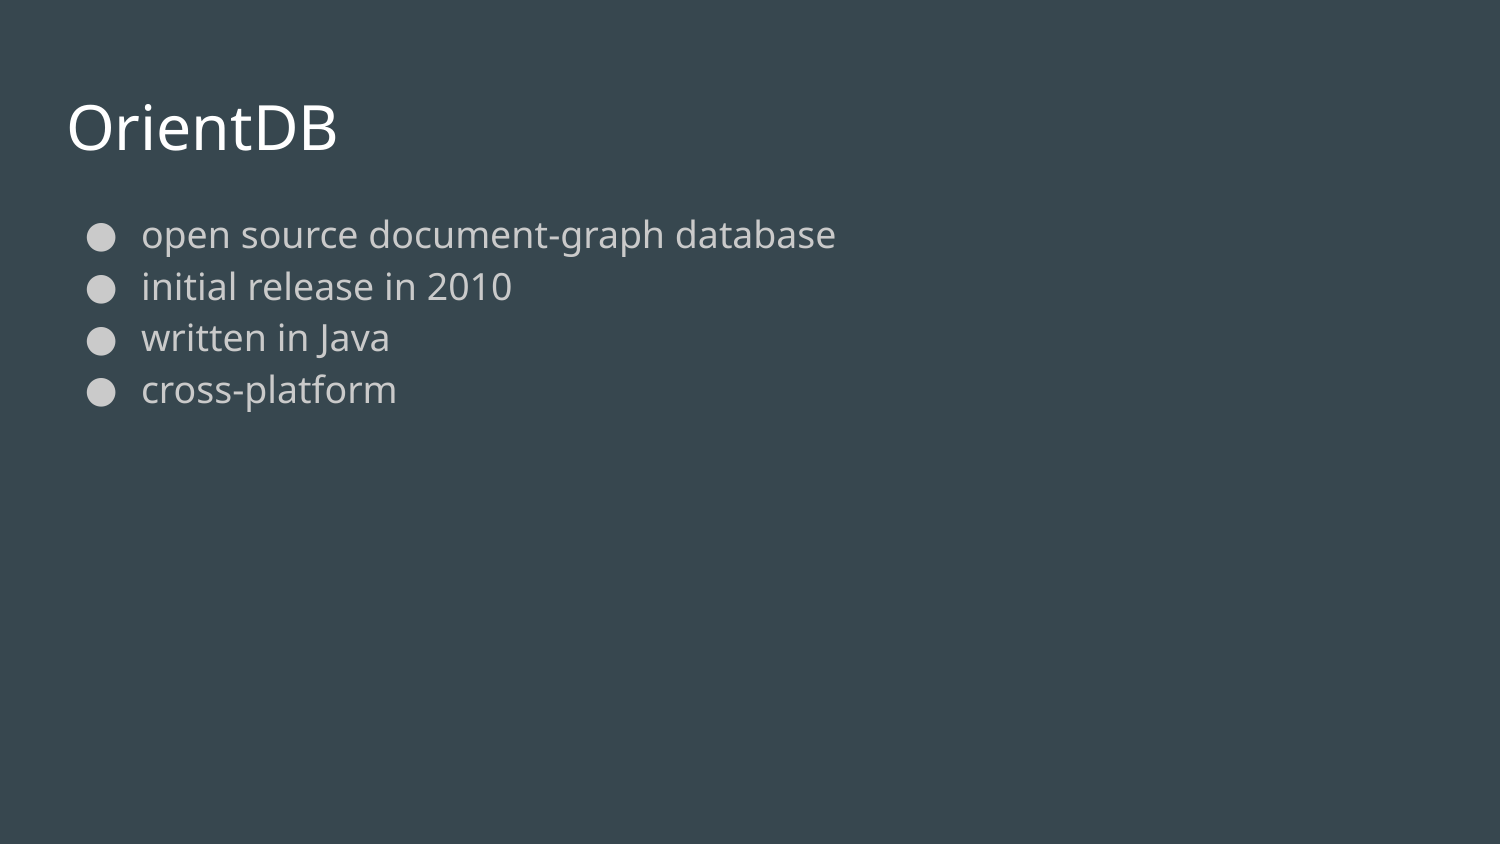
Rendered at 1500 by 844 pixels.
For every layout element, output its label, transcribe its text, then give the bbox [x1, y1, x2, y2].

list open source document-graph database initial release in 2010 written in Java cross-platform [51, 189, 1449, 750]
title OrientDB [51, 72, 1449, 167]
